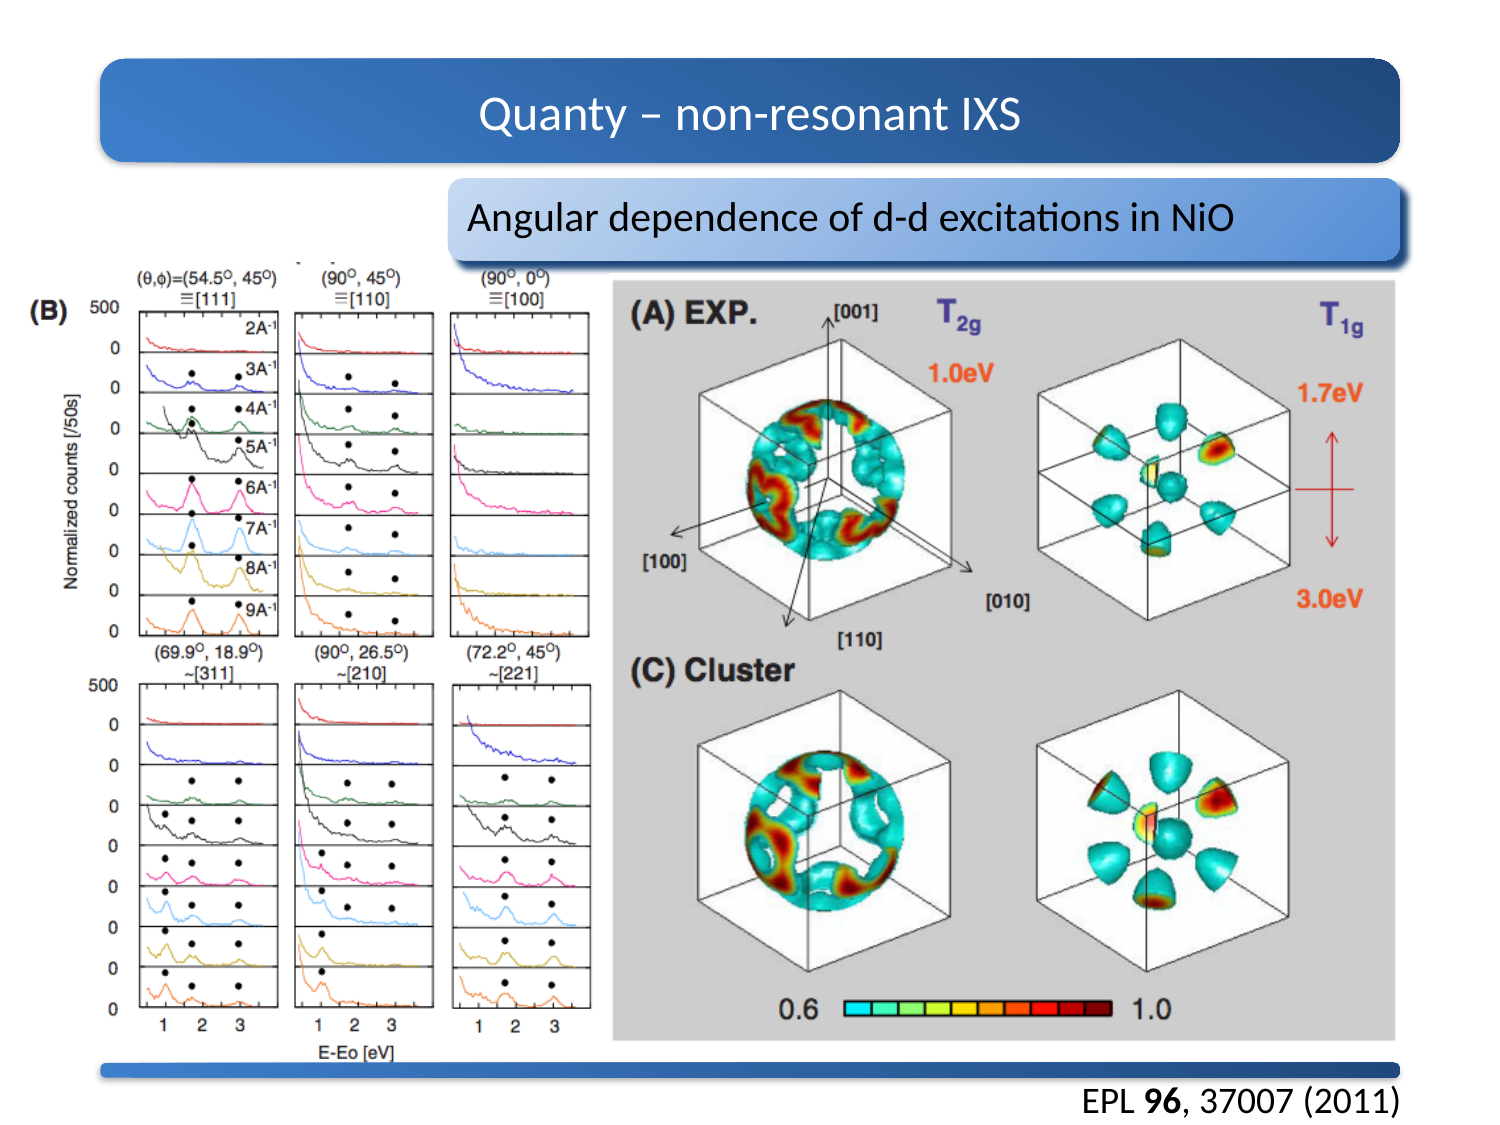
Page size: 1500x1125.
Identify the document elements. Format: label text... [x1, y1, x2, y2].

text_box EPL 96, 37007 (2011) [1066, 1068, 1417, 1125]
picture [23, 262, 600, 1064]
text_box [99, 1062, 1401, 1079]
picture [609, 273, 1400, 1045]
text_box Angular dependence of d-d excitations in NiO [447, 177, 1401, 262]
text_box Quanty – non-resonant IXS [99, 58, 1401, 164]
